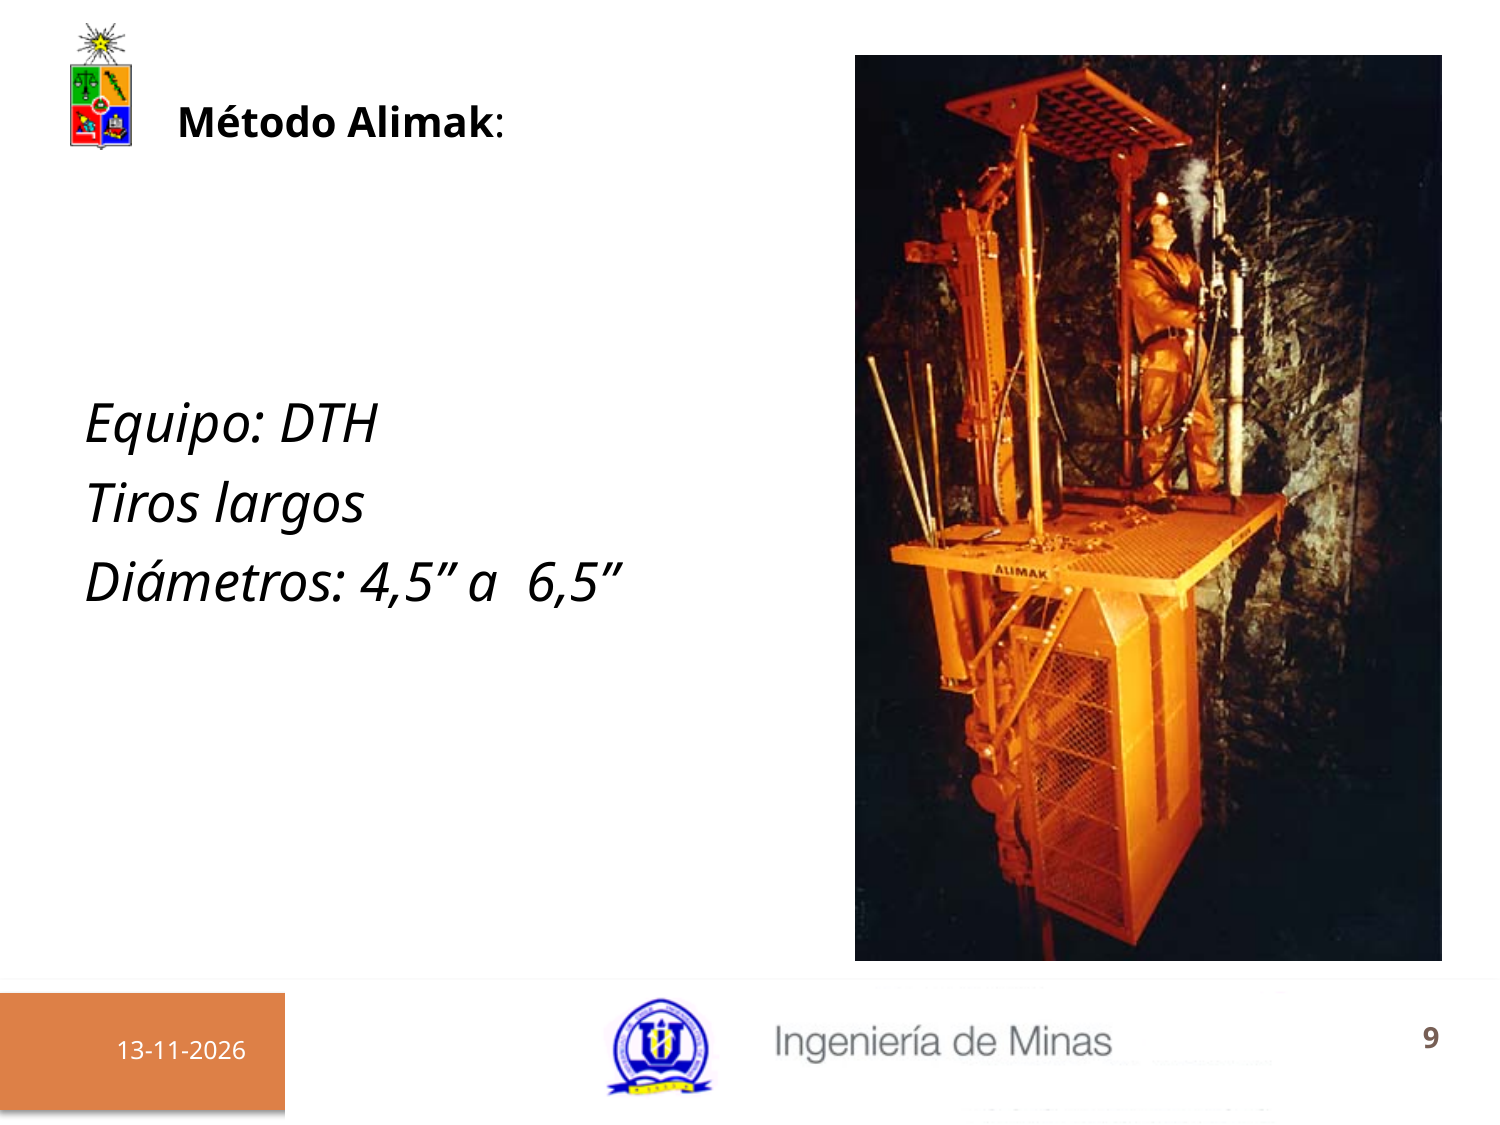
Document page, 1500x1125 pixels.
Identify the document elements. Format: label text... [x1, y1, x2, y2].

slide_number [12, 995, 279, 1108]
text_box Método Alimak: [140, 93, 849, 469]
picture [69, 23, 132, 151]
picture [285, 980, 1500, 1125]
picture [855, 55, 1442, 961]
text_box Equipo: DTH Tiros largos Diámetros: 4,5’’ a 6,5’’ [70, 374, 691, 706]
